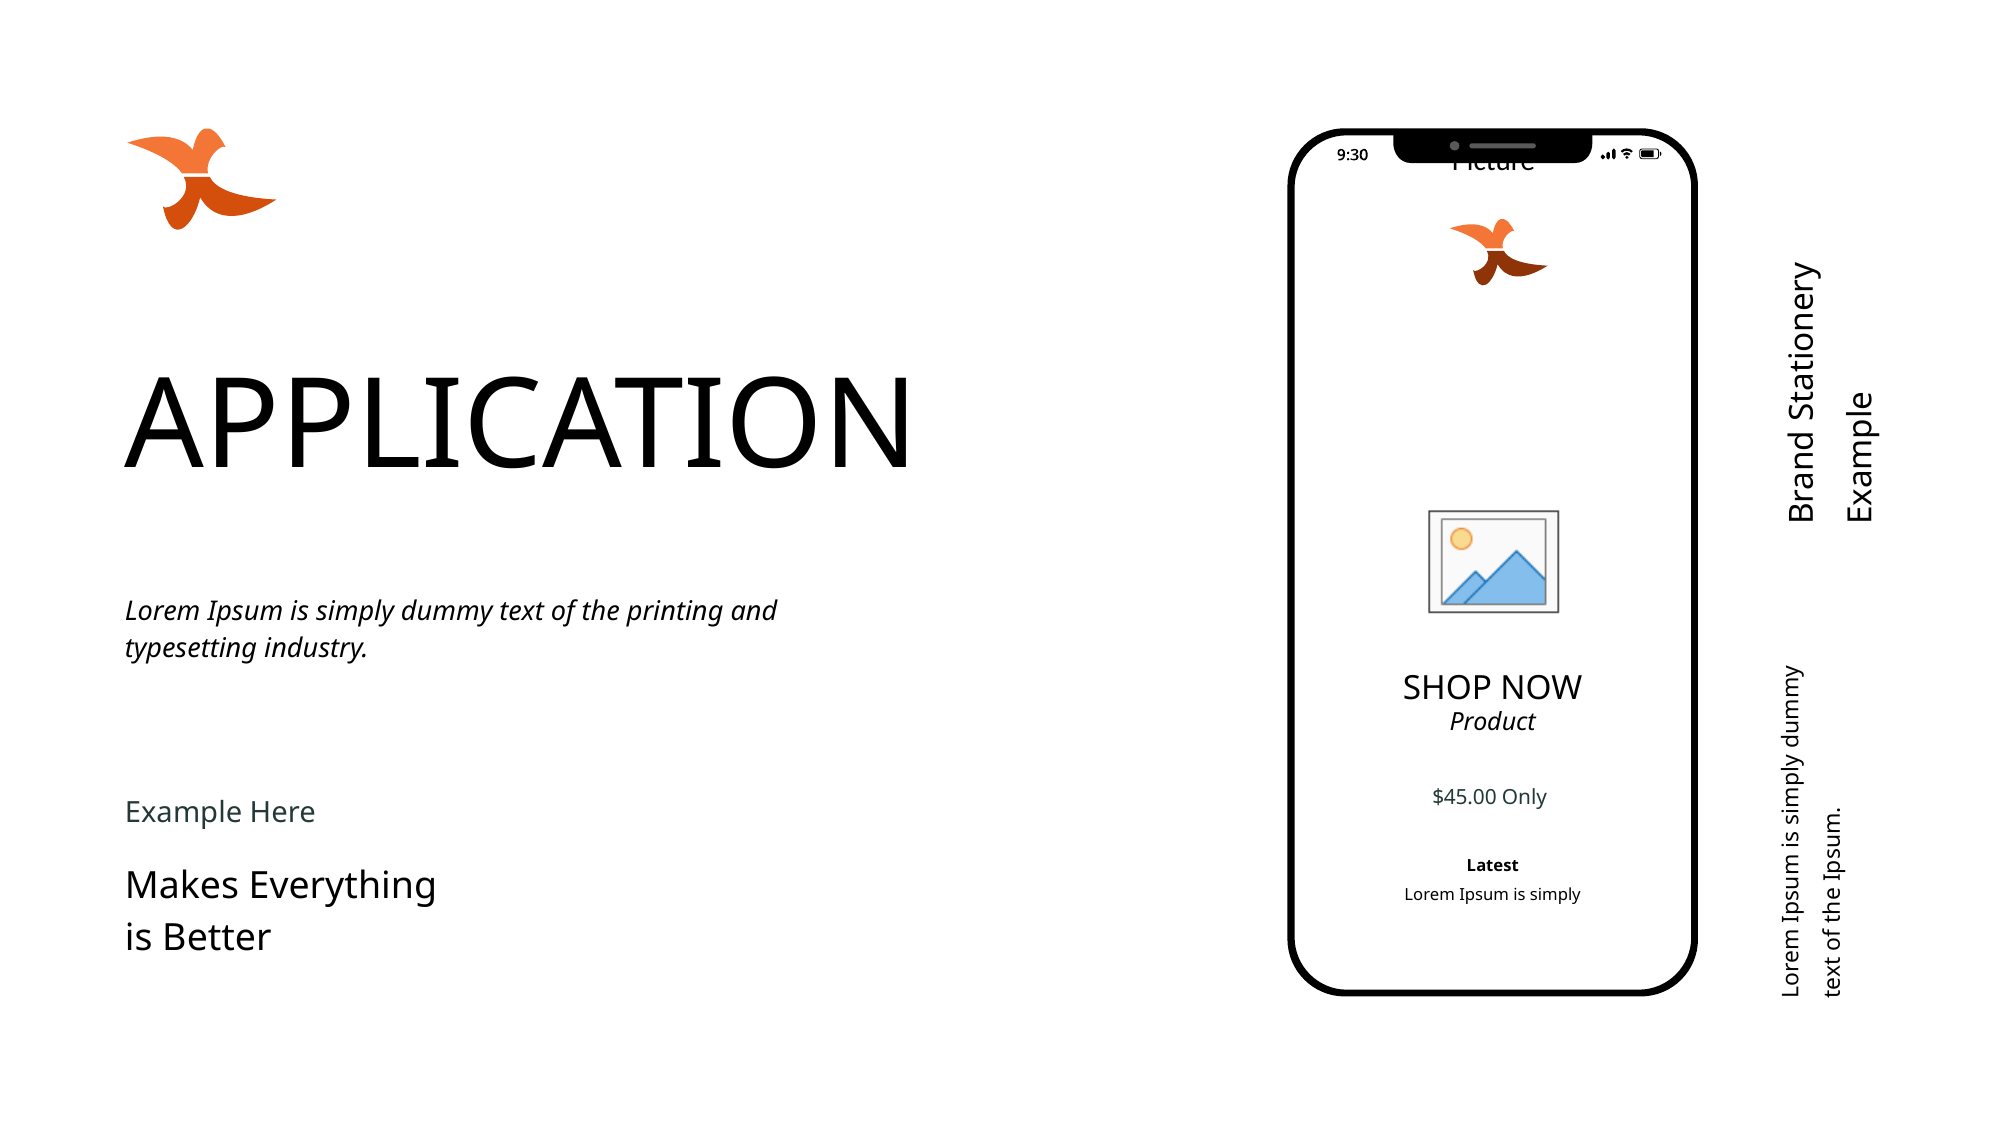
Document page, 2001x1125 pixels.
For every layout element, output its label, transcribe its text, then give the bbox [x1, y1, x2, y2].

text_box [1287, 128, 1698, 997]
text_box [162, 176, 277, 230]
text_box Example Here [110, 786, 371, 836]
text_box Lorem Ipsum is simply dummy text of the Ipsum. [1753, 618, 1852, 1014]
text_box [127, 128, 226, 174]
text_box Lorem Ipsum is simply dummy text of the printing and typesetting industry. [110, 580, 811, 671]
text_box Makes Everything is Better [110, 846, 520, 966]
picture [1294, 134, 1693, 991]
text_box Brand Stationery Example [1753, 191, 1886, 540]
text_box APPLICATION [110, 338, 1287, 500]
